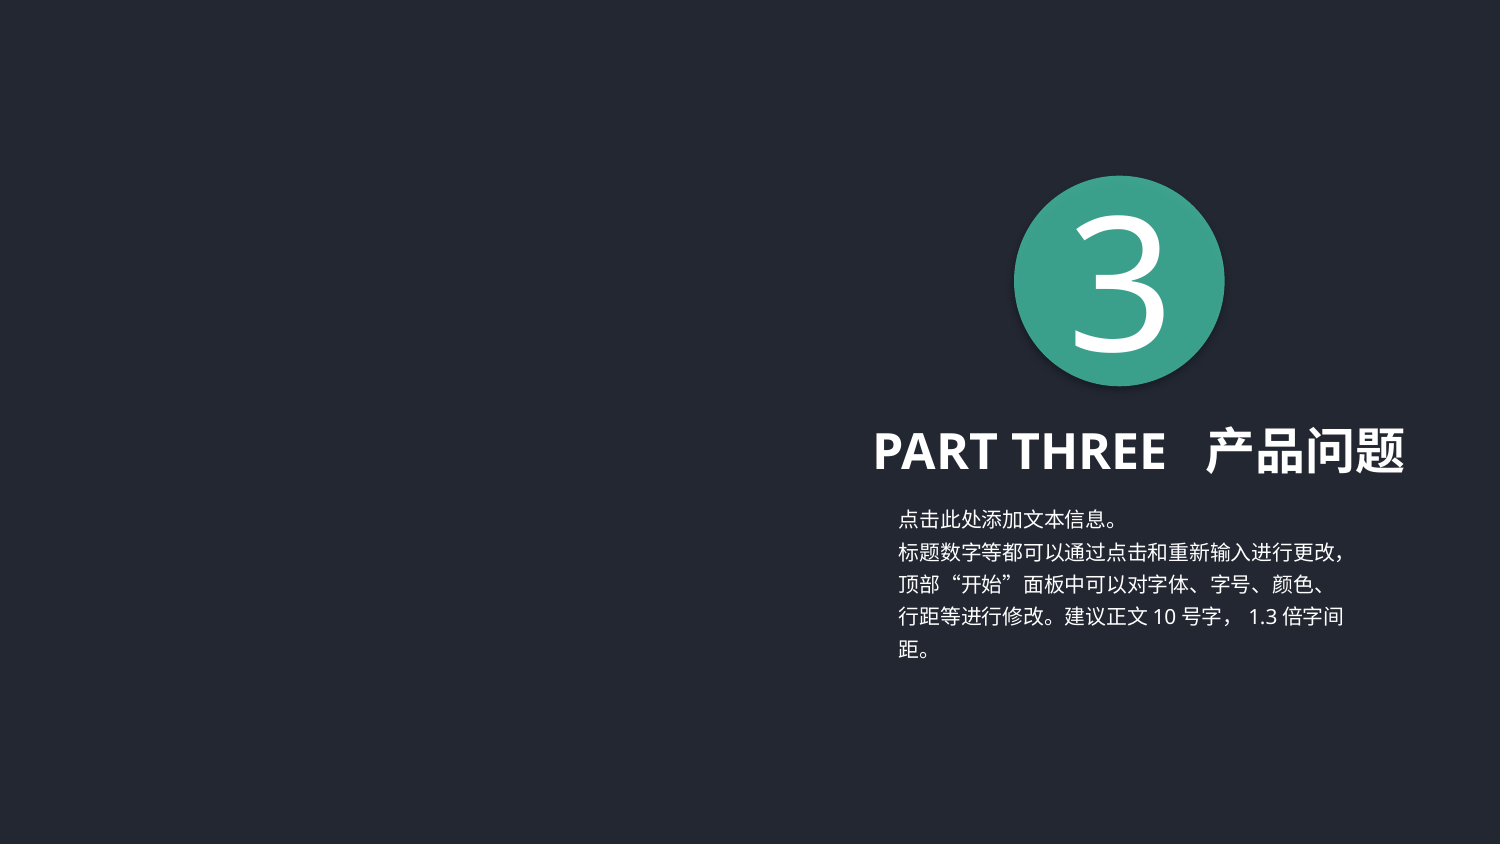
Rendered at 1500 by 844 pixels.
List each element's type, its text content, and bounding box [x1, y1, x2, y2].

text_box [1013, 199, 1052, 363]
text_box 3 [1052, 156, 1190, 397]
text_box [1190, 201, 1226, 361]
text_box PART THREE 产品问题 [858, 412, 1421, 487]
text_box 点击此处添加文本信息。 标题数字等都可以通过点击和重新输入进行更改，顶部“开始”面板中可以对字体、字号、颜色、行距等进行修改。建议正文10号字，1.3倍字间距。 [883, 491, 1365, 669]
